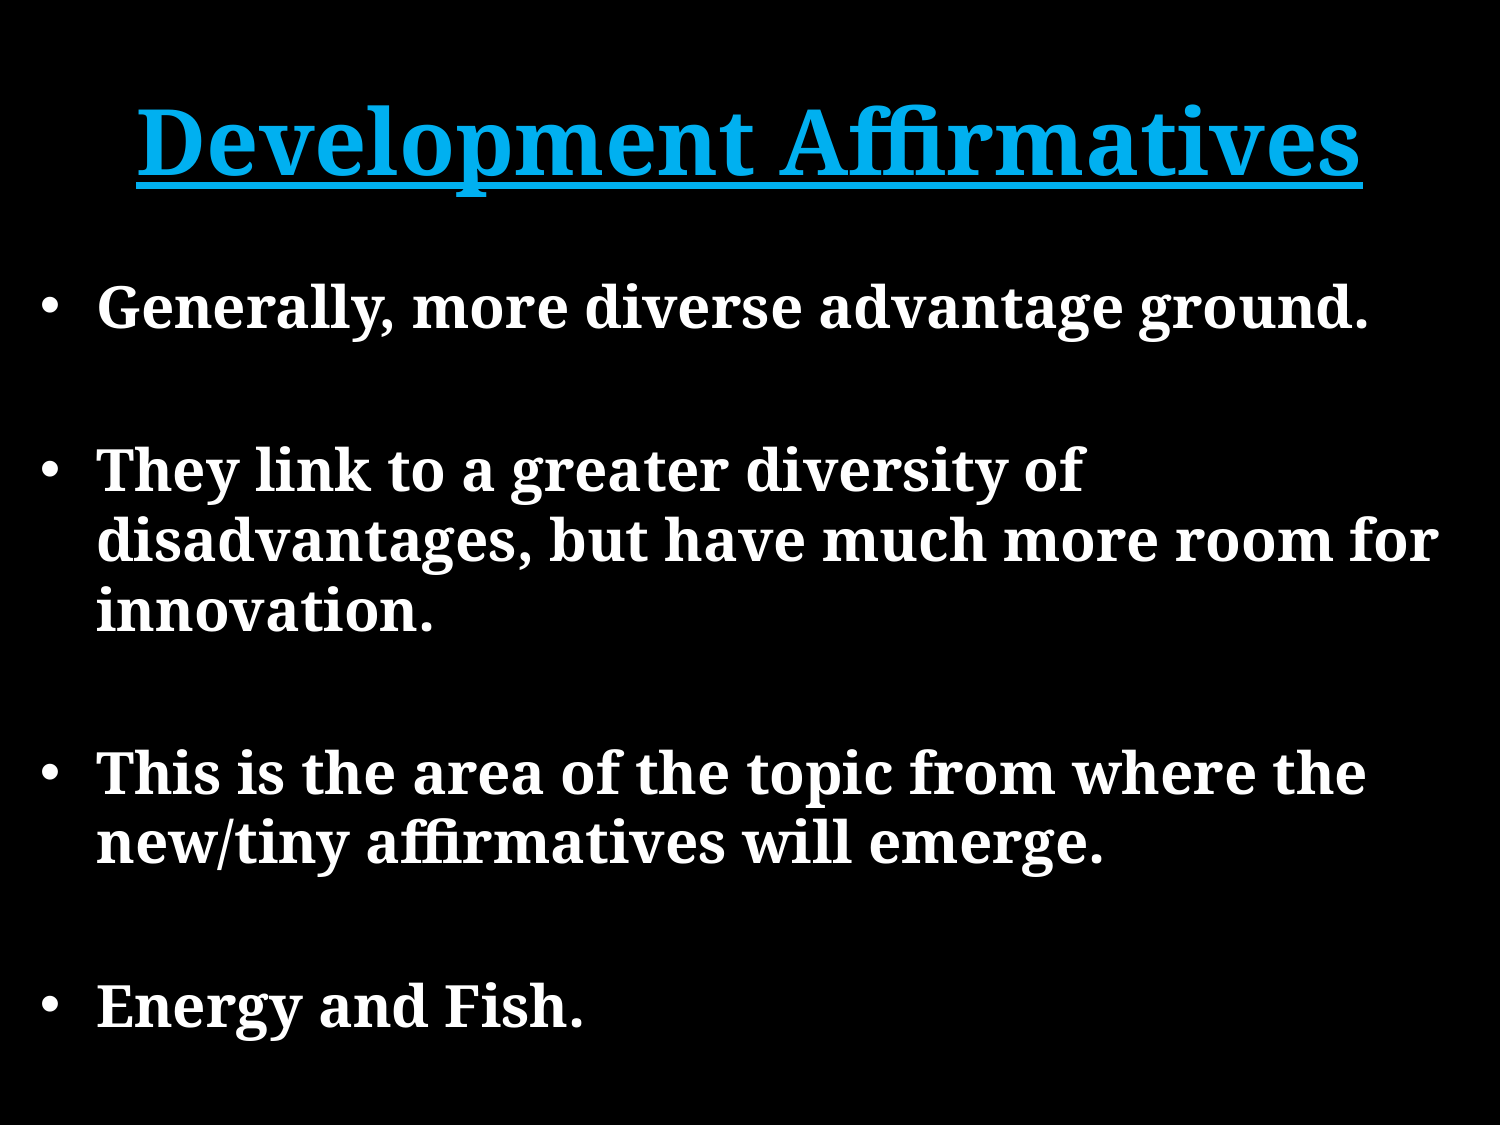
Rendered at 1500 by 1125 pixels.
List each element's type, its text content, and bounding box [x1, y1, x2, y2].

list Generally, more diverse advantage ground. They link to a greater diversity of disadvantages, but have much more room for innovation. This is the area of the topic from where the new/tiny affirmatives will emerge. Energy and Fish. [24, 262, 1500, 1125]
title Development Affirmatives [75, 45, 1425, 233]
